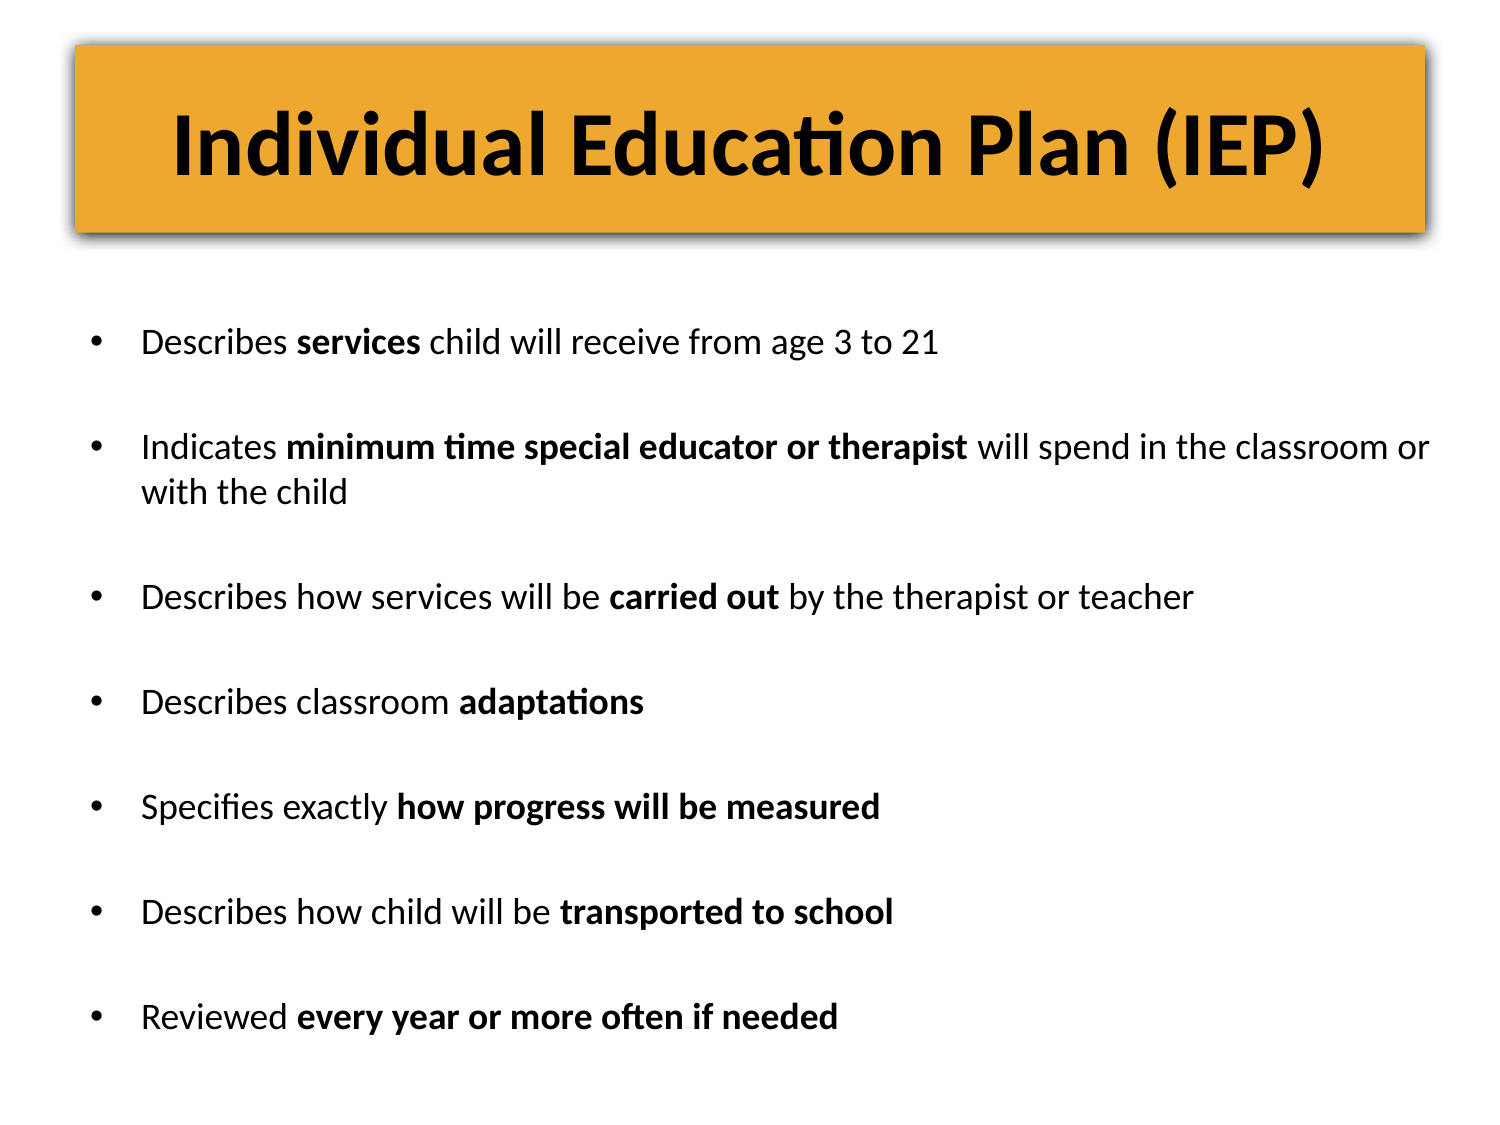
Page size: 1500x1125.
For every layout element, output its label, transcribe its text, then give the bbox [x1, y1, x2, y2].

list Describes services child will receive from age 3 to 21 Indicates minimum time special educator or therapist will spend in the classroom or with the child Describes how services will be carried out by the therapist or teacher Describes classroom adaptations Specifies exactly how progress will be measured Describes how child will be transported to school Reviewed every year or more often if needed [75, 262, 1450, 1050]
title Individual Education Plan (IEP) [75, 45, 1425, 233]
